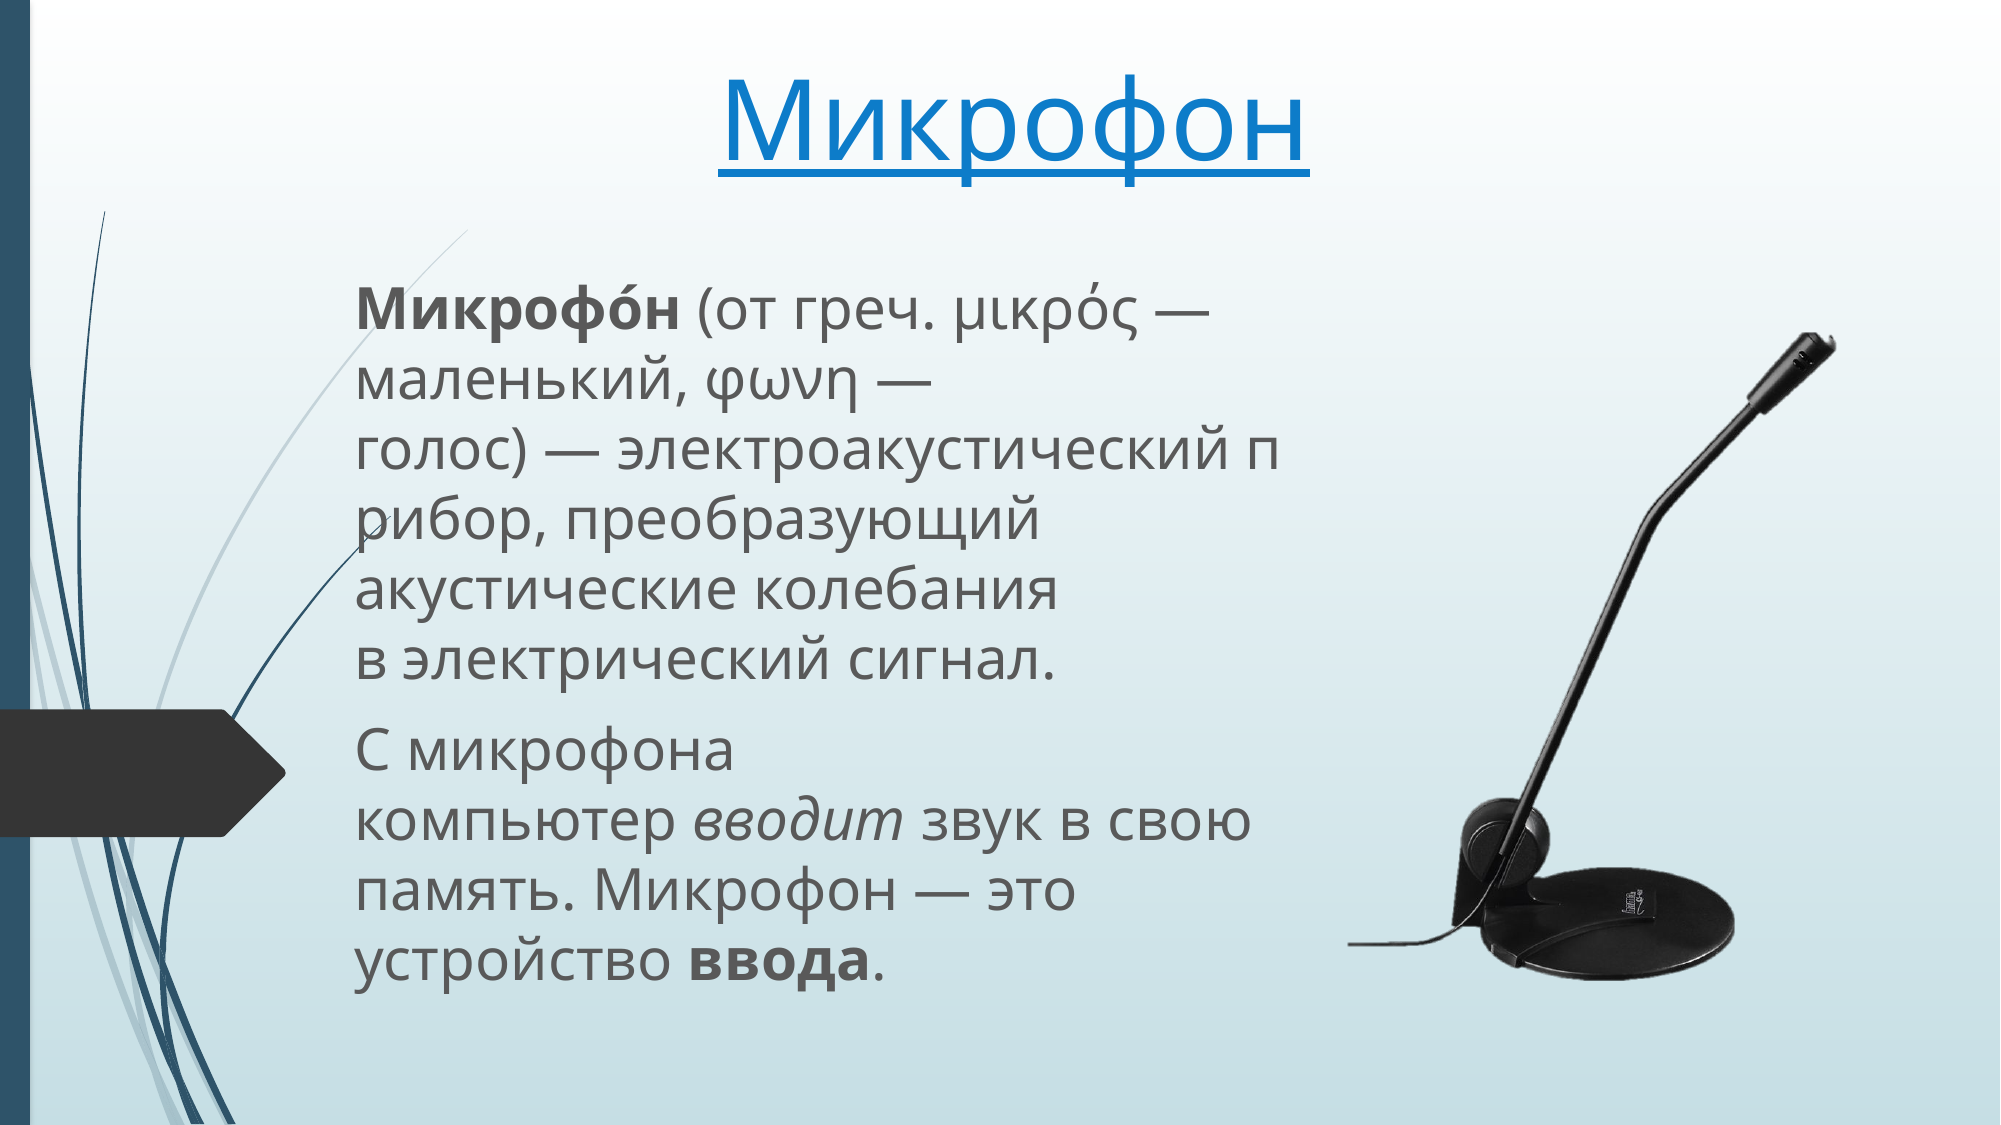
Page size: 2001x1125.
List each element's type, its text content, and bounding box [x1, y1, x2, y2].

subtitle Микрофо́н (от греч. μικρός — маленький, φωνη — голос) — электроакустический прибор, преобразующий акустические колебания в электрический сигнал. C микрофона компьютер вводит звук в свою память. Микрофон — это устройство ввода. [339, 264, 1309, 1022]
picture [1329, 324, 1904, 981]
title Микрофон [703, 0, 1438, 209]
